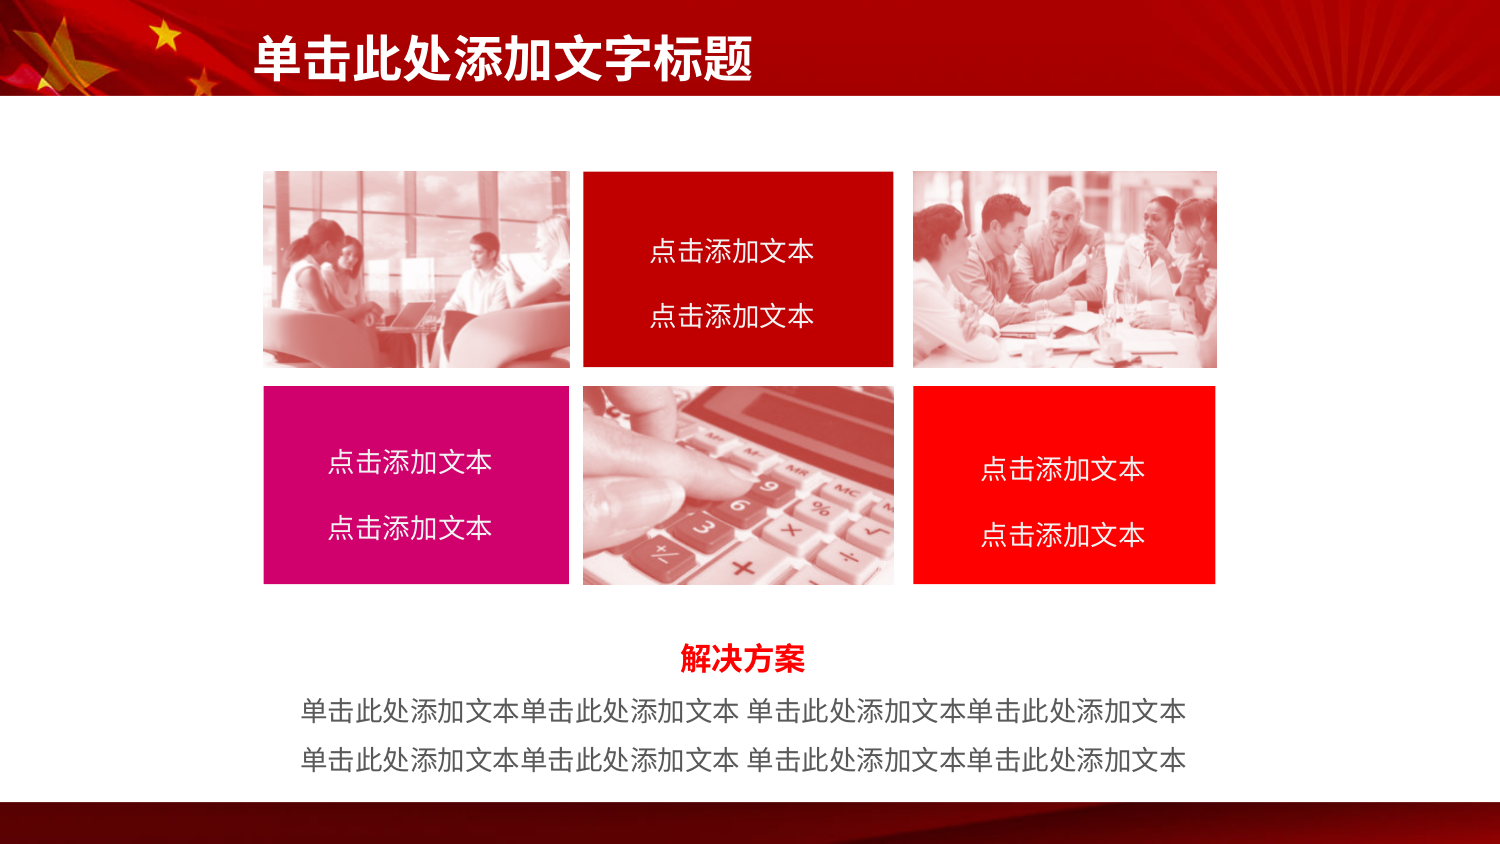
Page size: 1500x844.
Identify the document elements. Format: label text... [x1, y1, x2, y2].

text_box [263, 386, 570, 585]
picture [0, 803, 1500, 844]
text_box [913, 386, 1216, 585]
picture [913, 171, 1217, 368]
picture [583, 386, 894, 585]
picture [263, 171, 570, 368]
text_box 单击此处添加文字标题 [238, 20, 768, 95]
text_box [583, 171, 894, 368]
text_box 解决方案 单击此处添加文本单击此处添加文本 单击此处添加文本单击此处添加文本 单击此处添加文本单击此处添加文本 单击此处添加文本单击此处添加文本 [261, 613, 1225, 784]
picture [0, 0, 1500, 95]
